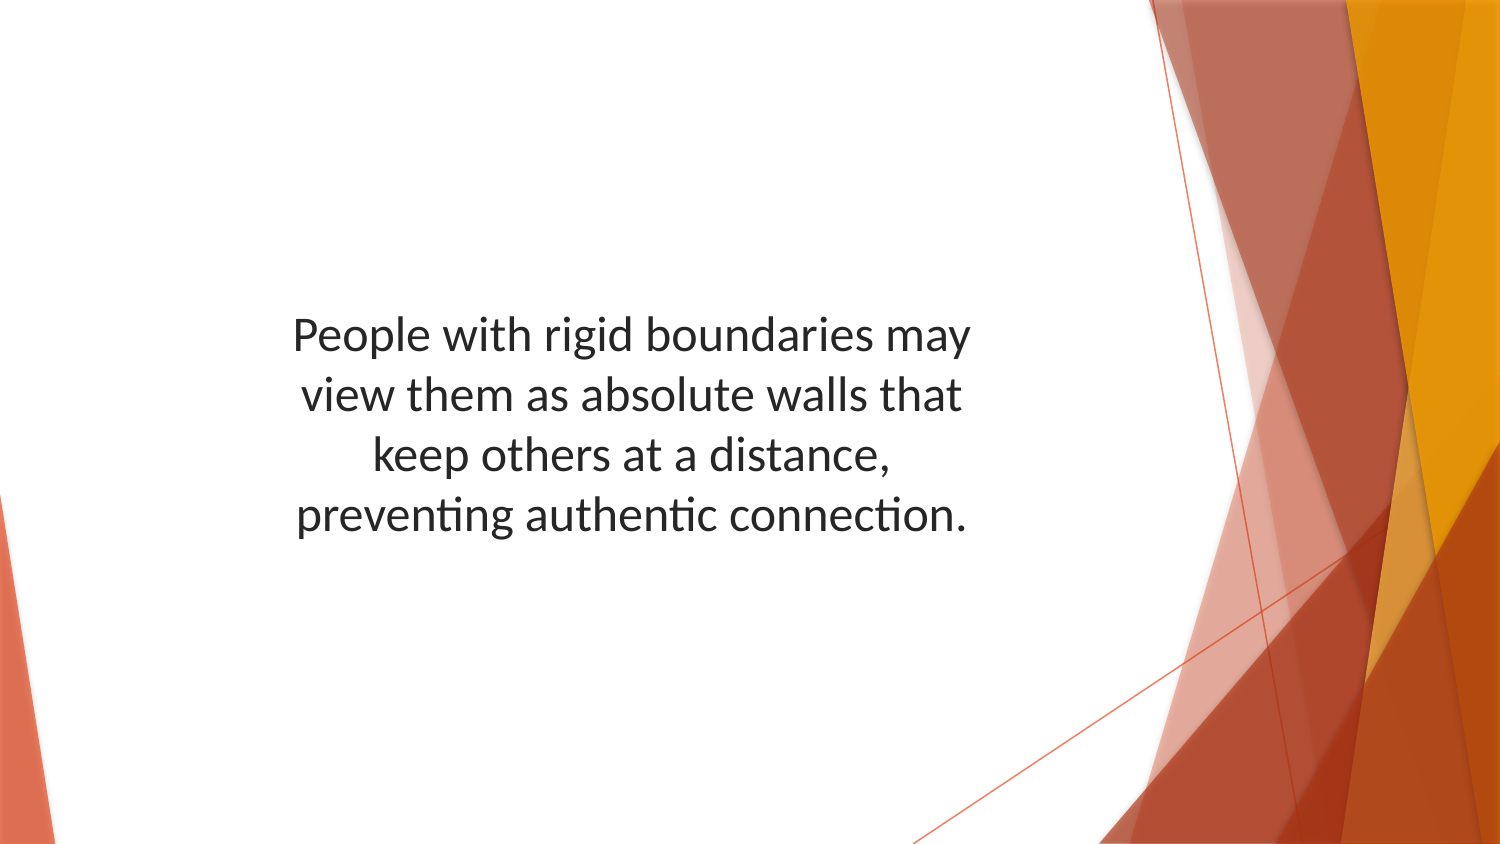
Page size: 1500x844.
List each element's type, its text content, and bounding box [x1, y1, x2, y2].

list People with rigid boundaries may view them as absolute walls that keep others at a distance, preventing authentic connection. [253, 197, 1010, 647]
